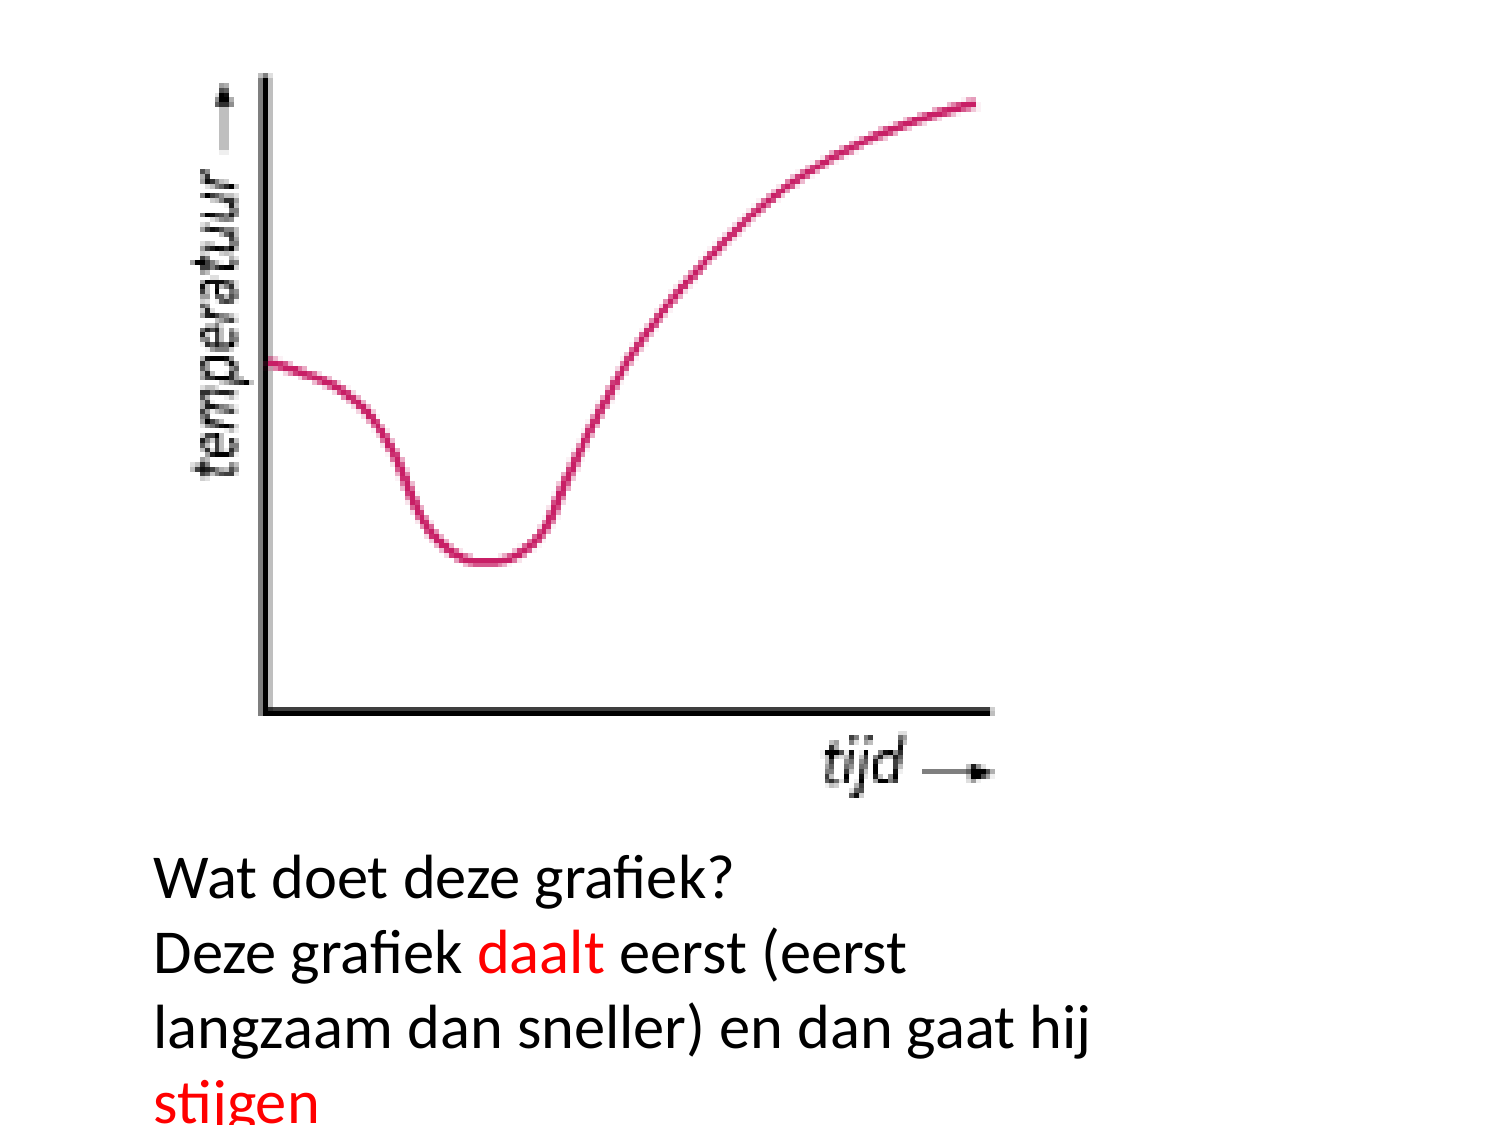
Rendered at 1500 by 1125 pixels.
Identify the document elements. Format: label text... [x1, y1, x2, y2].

picture [137, 0, 1069, 804]
text_box Wat doet deze grafiek? Deze grafiek daalt eerst (eerst langzaam dan sneller) en dan gaat hij stijgen [138, 828, 1133, 1103]
